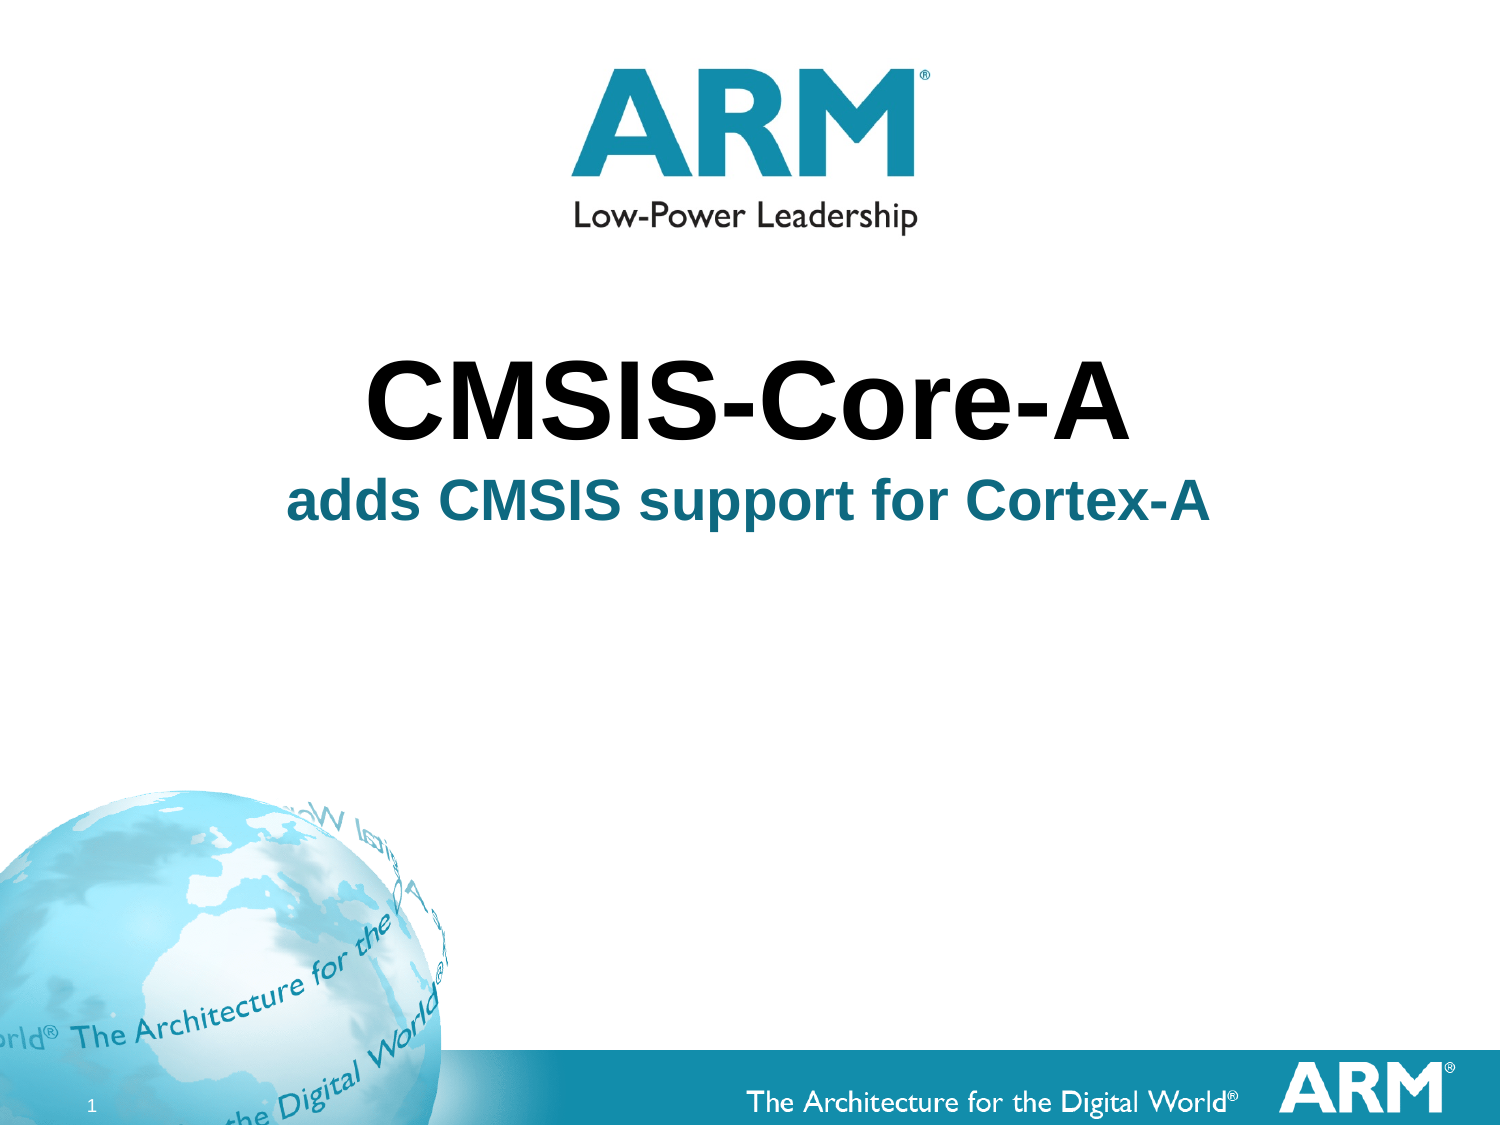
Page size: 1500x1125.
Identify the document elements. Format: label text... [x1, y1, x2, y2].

title CMSIS-Core-A adds CMSIS support for Cortex-A [73, 319, 1425, 888]
picture [548, 58, 951, 245]
picture [0, 780, 1500, 1125]
